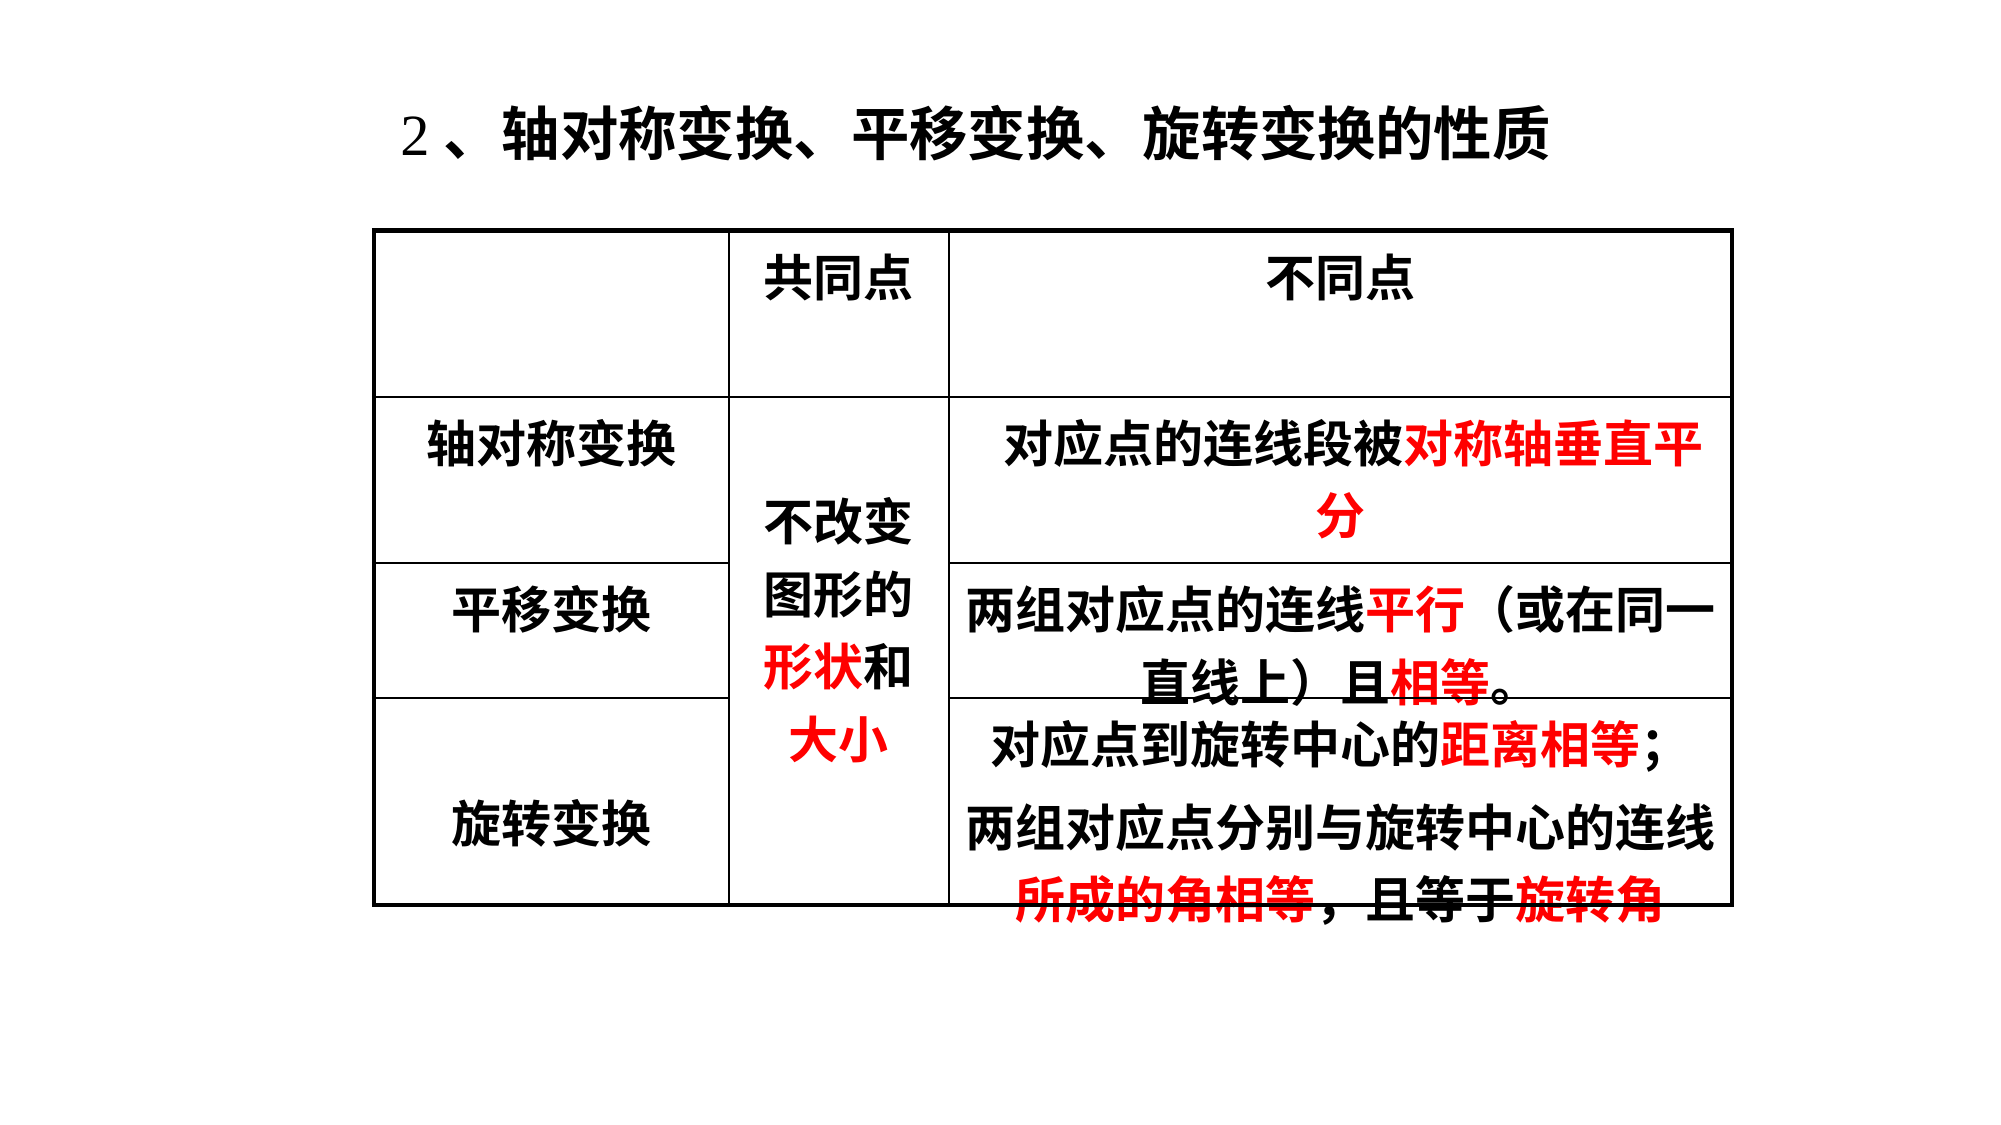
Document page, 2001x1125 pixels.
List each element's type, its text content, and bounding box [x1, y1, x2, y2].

text_box 2、轴对称变换、平移变换、旋转变换的性质 [385, 90, 1662, 175]
table_cell 平移变换 [376, 564, 728, 697]
table_cell 不改变图形的形状和大小 [730, 398, 948, 903]
table_cell 两组对应点的连线平行（或在同一直线上）且相等。 [950, 564, 1730, 697]
table_header 共同点 [730, 233, 948, 396]
table_header [376, 233, 728, 396]
table_cell 旋转变换 [376, 699, 728, 903]
table_cell 对应点到旋转中心的距离相等； 两组对应点分别与旋转中心的连线所成的角相等，且等于旋转角 [950, 699, 1730, 903]
table_header 不同点 [950, 233, 1730, 396]
table_cell 轴对称变换 [376, 398, 728, 562]
table_cell 对应点的连线段被对称轴垂直平分 [950, 398, 1730, 562]
